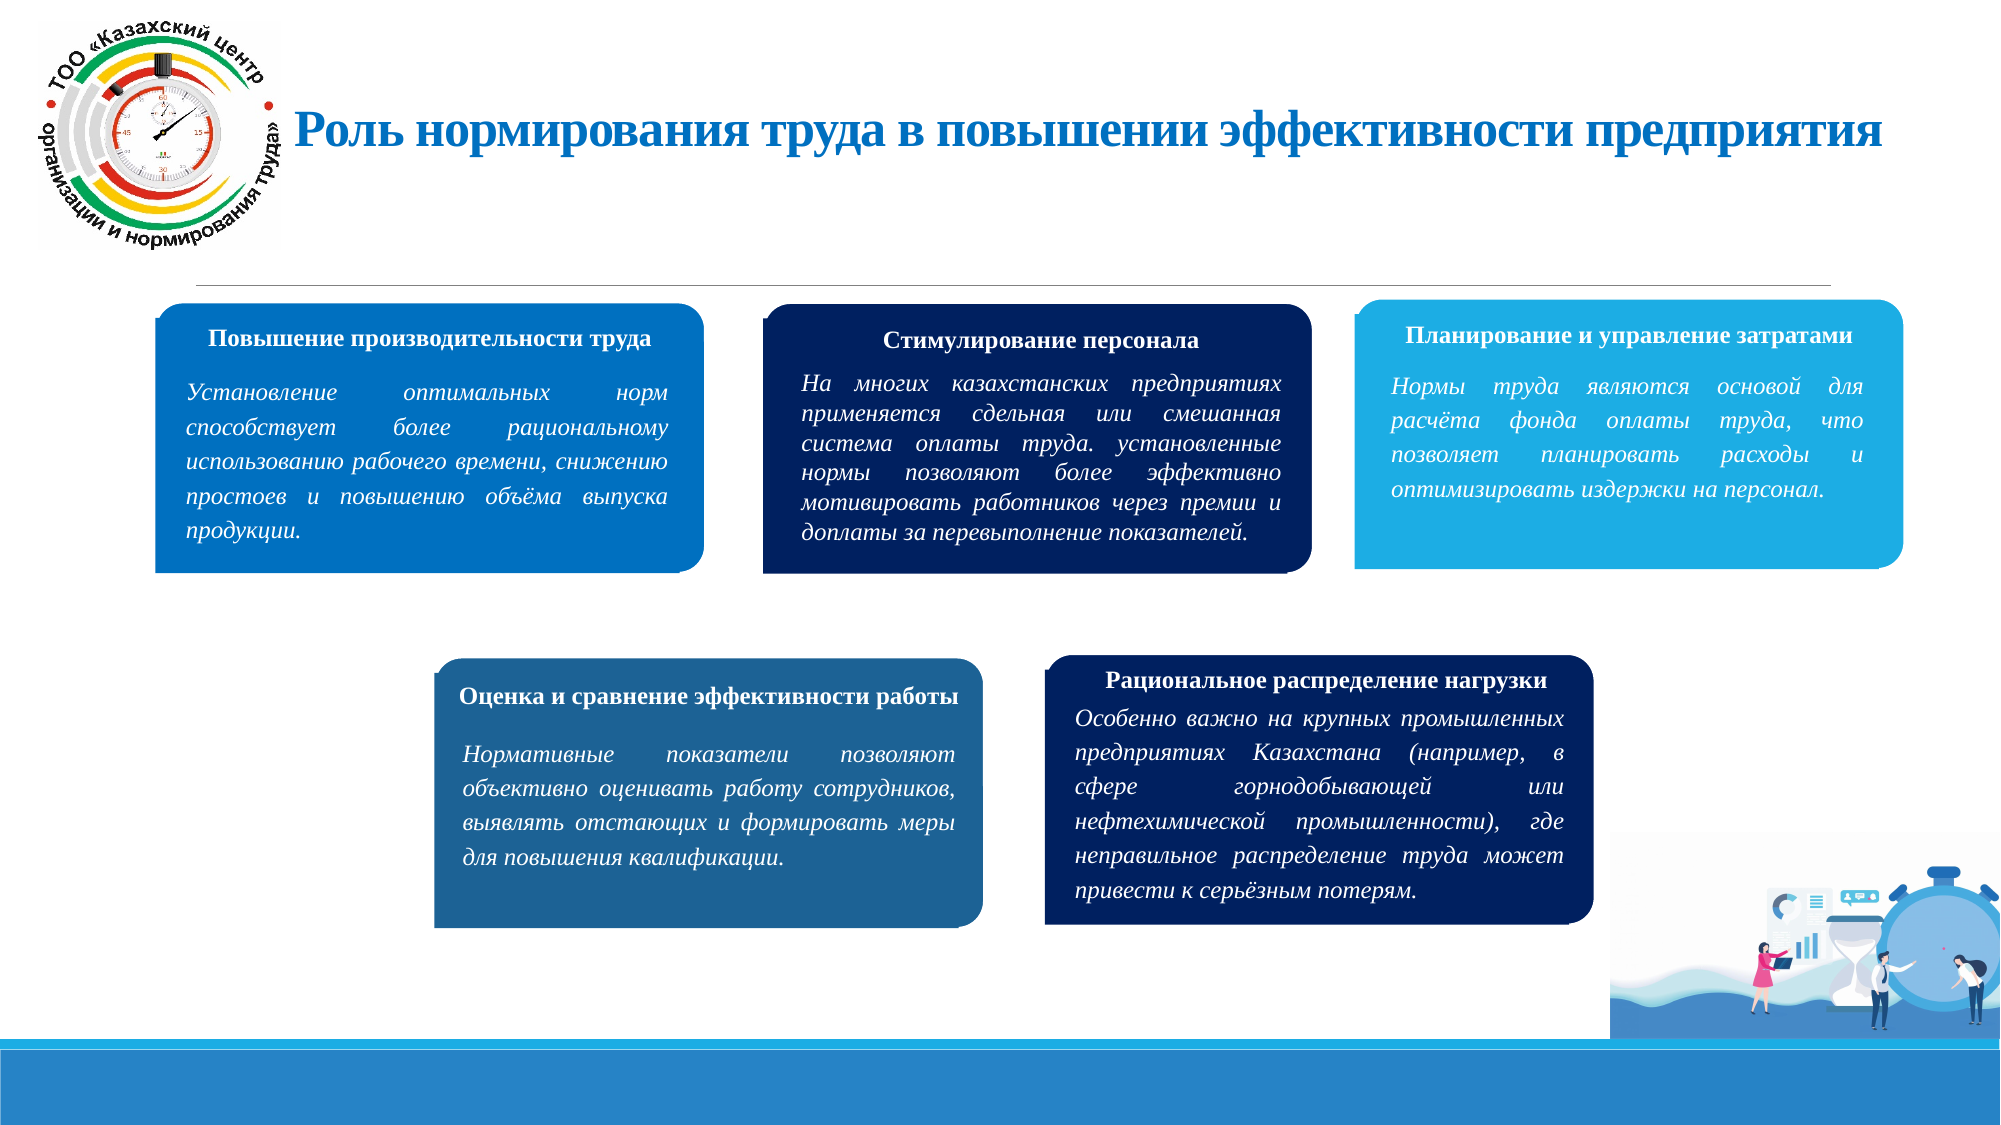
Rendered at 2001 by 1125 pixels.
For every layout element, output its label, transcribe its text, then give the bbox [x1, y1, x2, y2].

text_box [154, 301, 706, 574]
title Роль нормирования труда в повышении эффективности предприятия [291, 94, 1915, 230]
picture [37, 20, 282, 250]
picture [1609, 831, 2000, 1040]
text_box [1044, 653, 1596, 926]
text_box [433, 656, 985, 929]
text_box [762, 302, 1314, 575]
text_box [1354, 297, 1906, 570]
